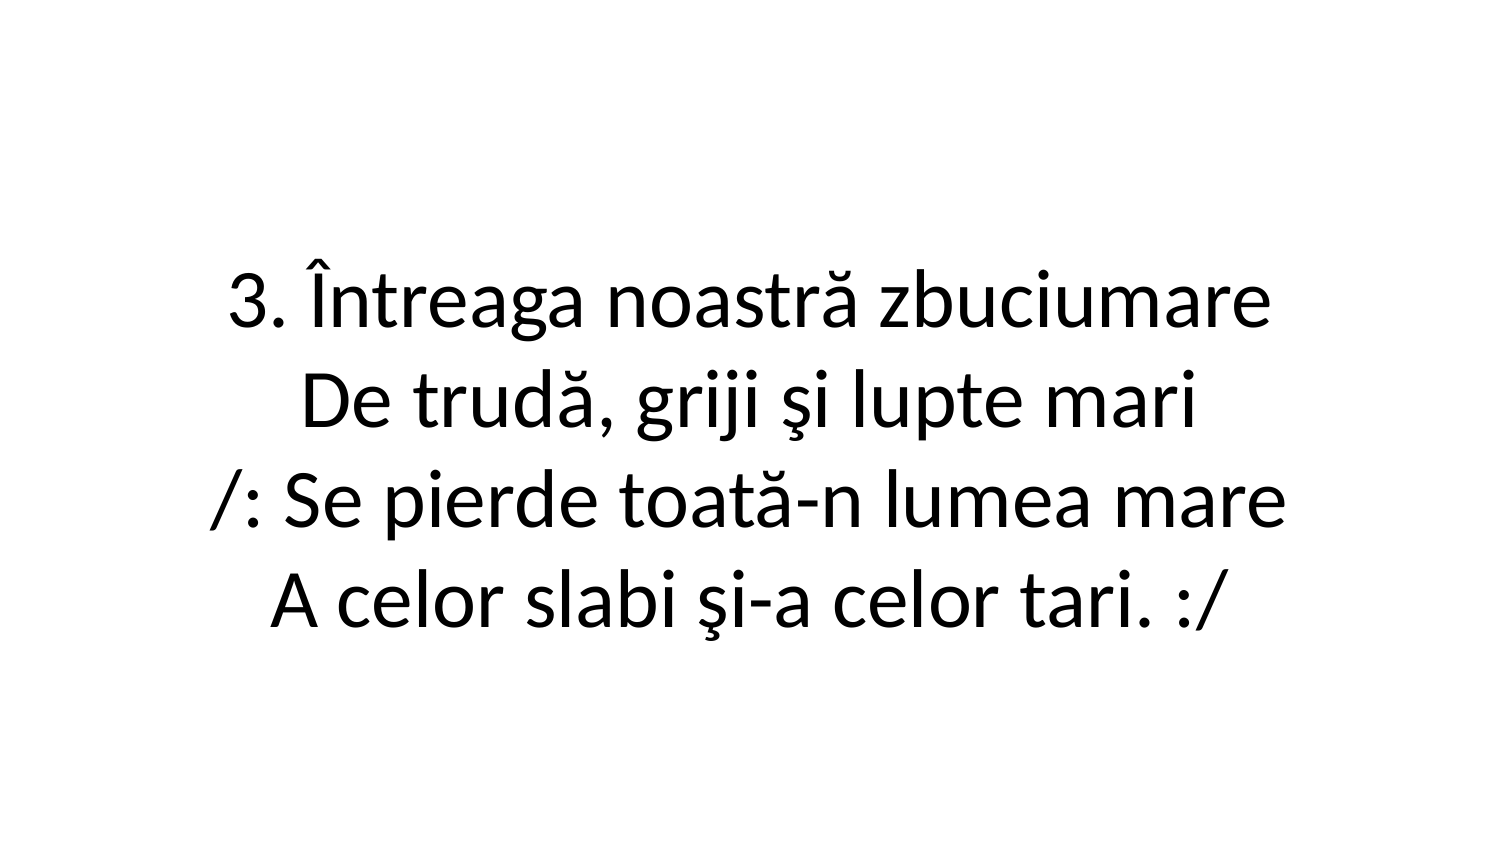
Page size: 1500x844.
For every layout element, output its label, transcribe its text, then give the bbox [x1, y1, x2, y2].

text_box 3. Întreaga noastră zbuciumare De trudă, griji şi lupte mari /: Se pierde toată-n lumea mare A celor slabi şi-a celor tari. :/ [195, 192, 1304, 652]
